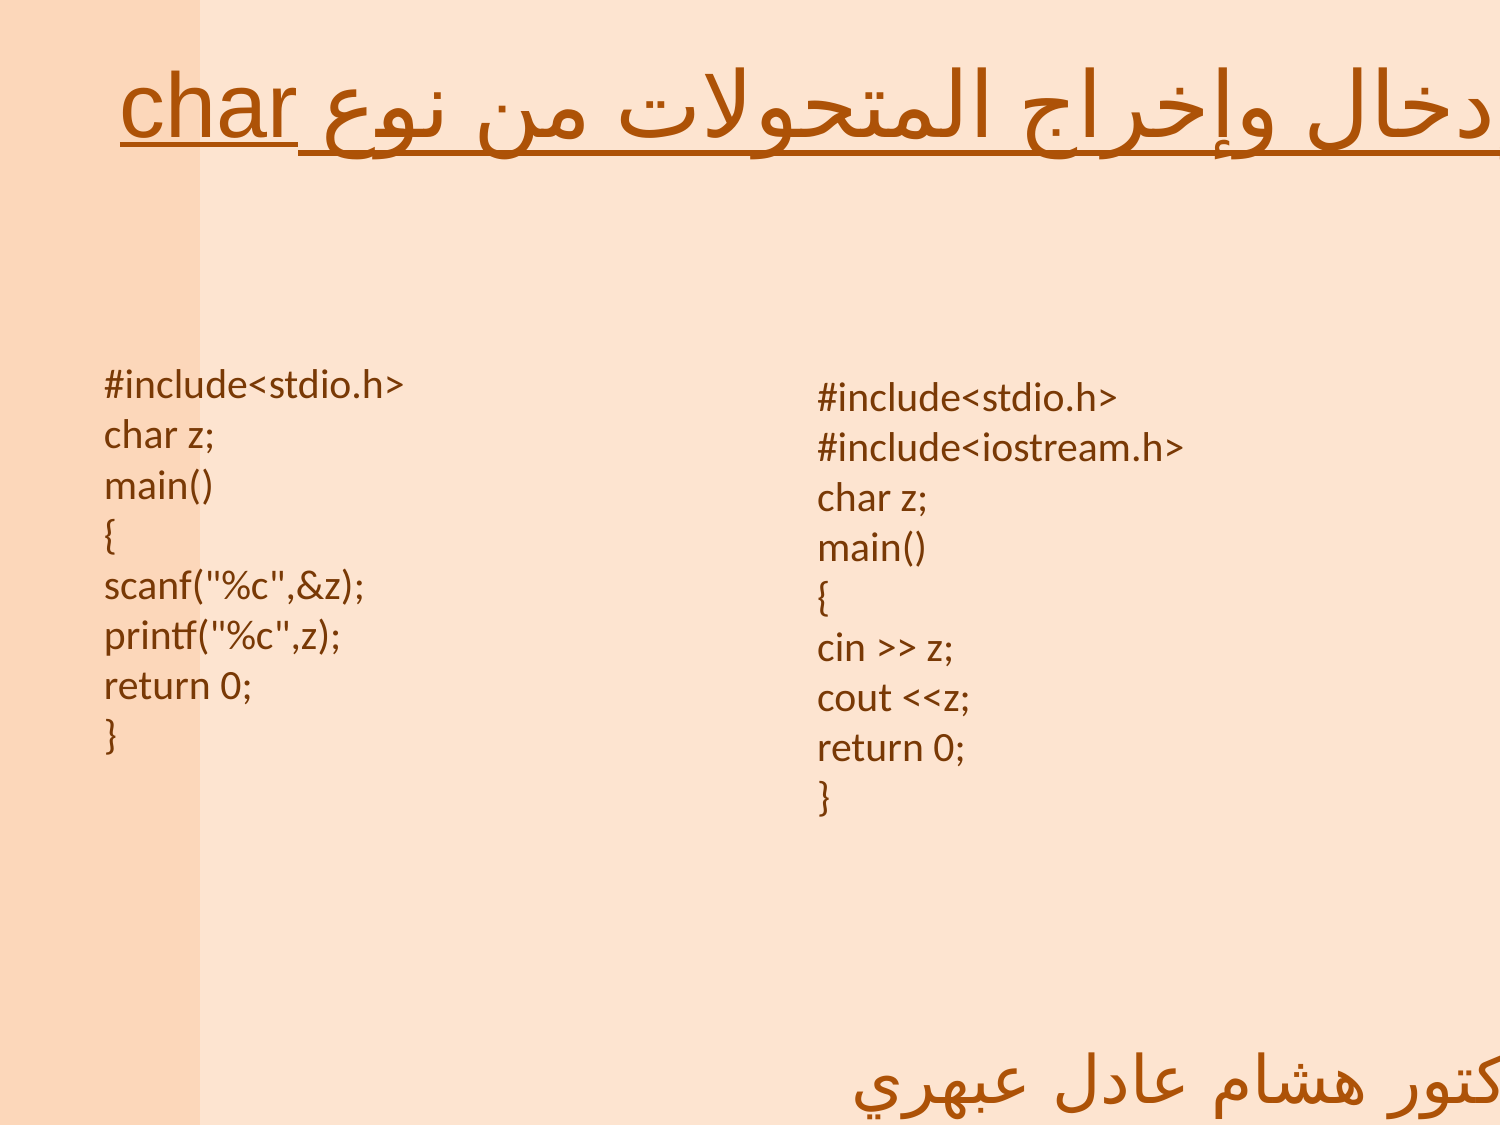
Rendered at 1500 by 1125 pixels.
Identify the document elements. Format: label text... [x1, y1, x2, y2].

text_box [0, 0, 1500, 1125]
text_box #include<stdio.h> char z; main() { scanf("%c",&z); printf("%c",z); return 0; } [89, 349, 421, 765]
text_box #include<stdio.h> #include<iostream.h> char z; main() { cin >> z; cout <<z; return 0; } [802, 362, 1200, 828]
text_box الدكتور هشام عادل عبهري [836, 1029, 1500, 1124]
text_box إدخال وإخراج المتحولات من نوع char [104, 38, 1500, 163]
